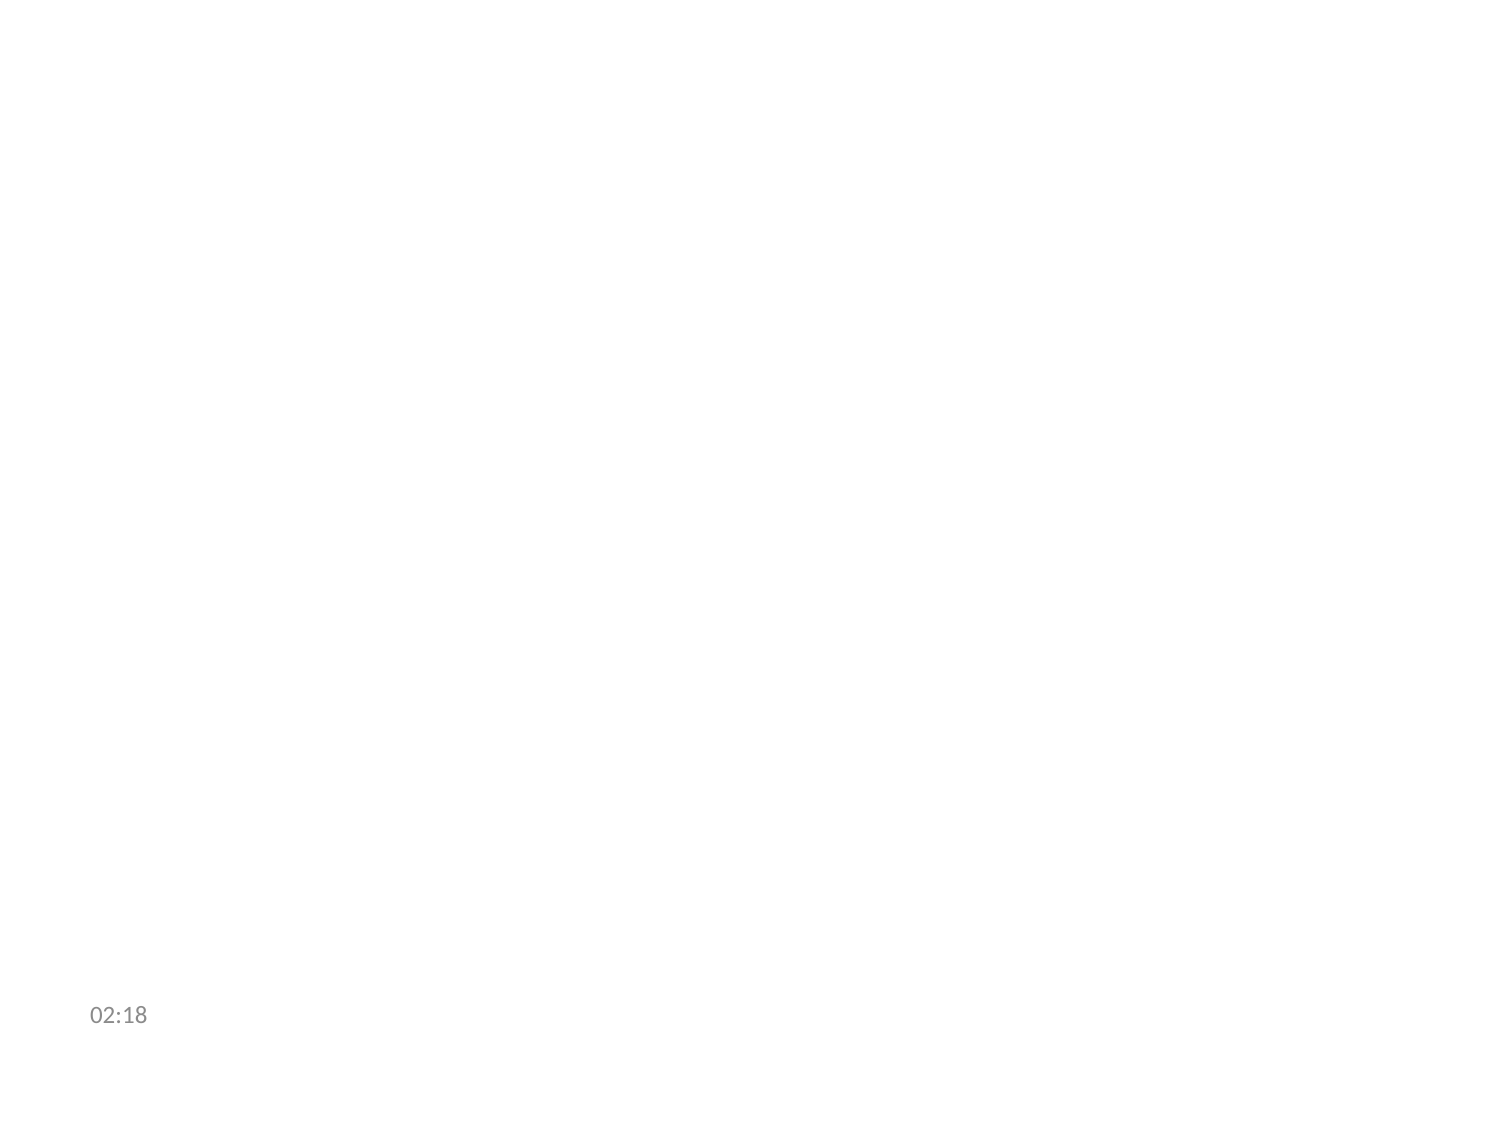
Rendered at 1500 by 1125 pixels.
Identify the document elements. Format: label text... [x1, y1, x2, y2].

text_box 15:35 [75, 983, 425, 1044]
